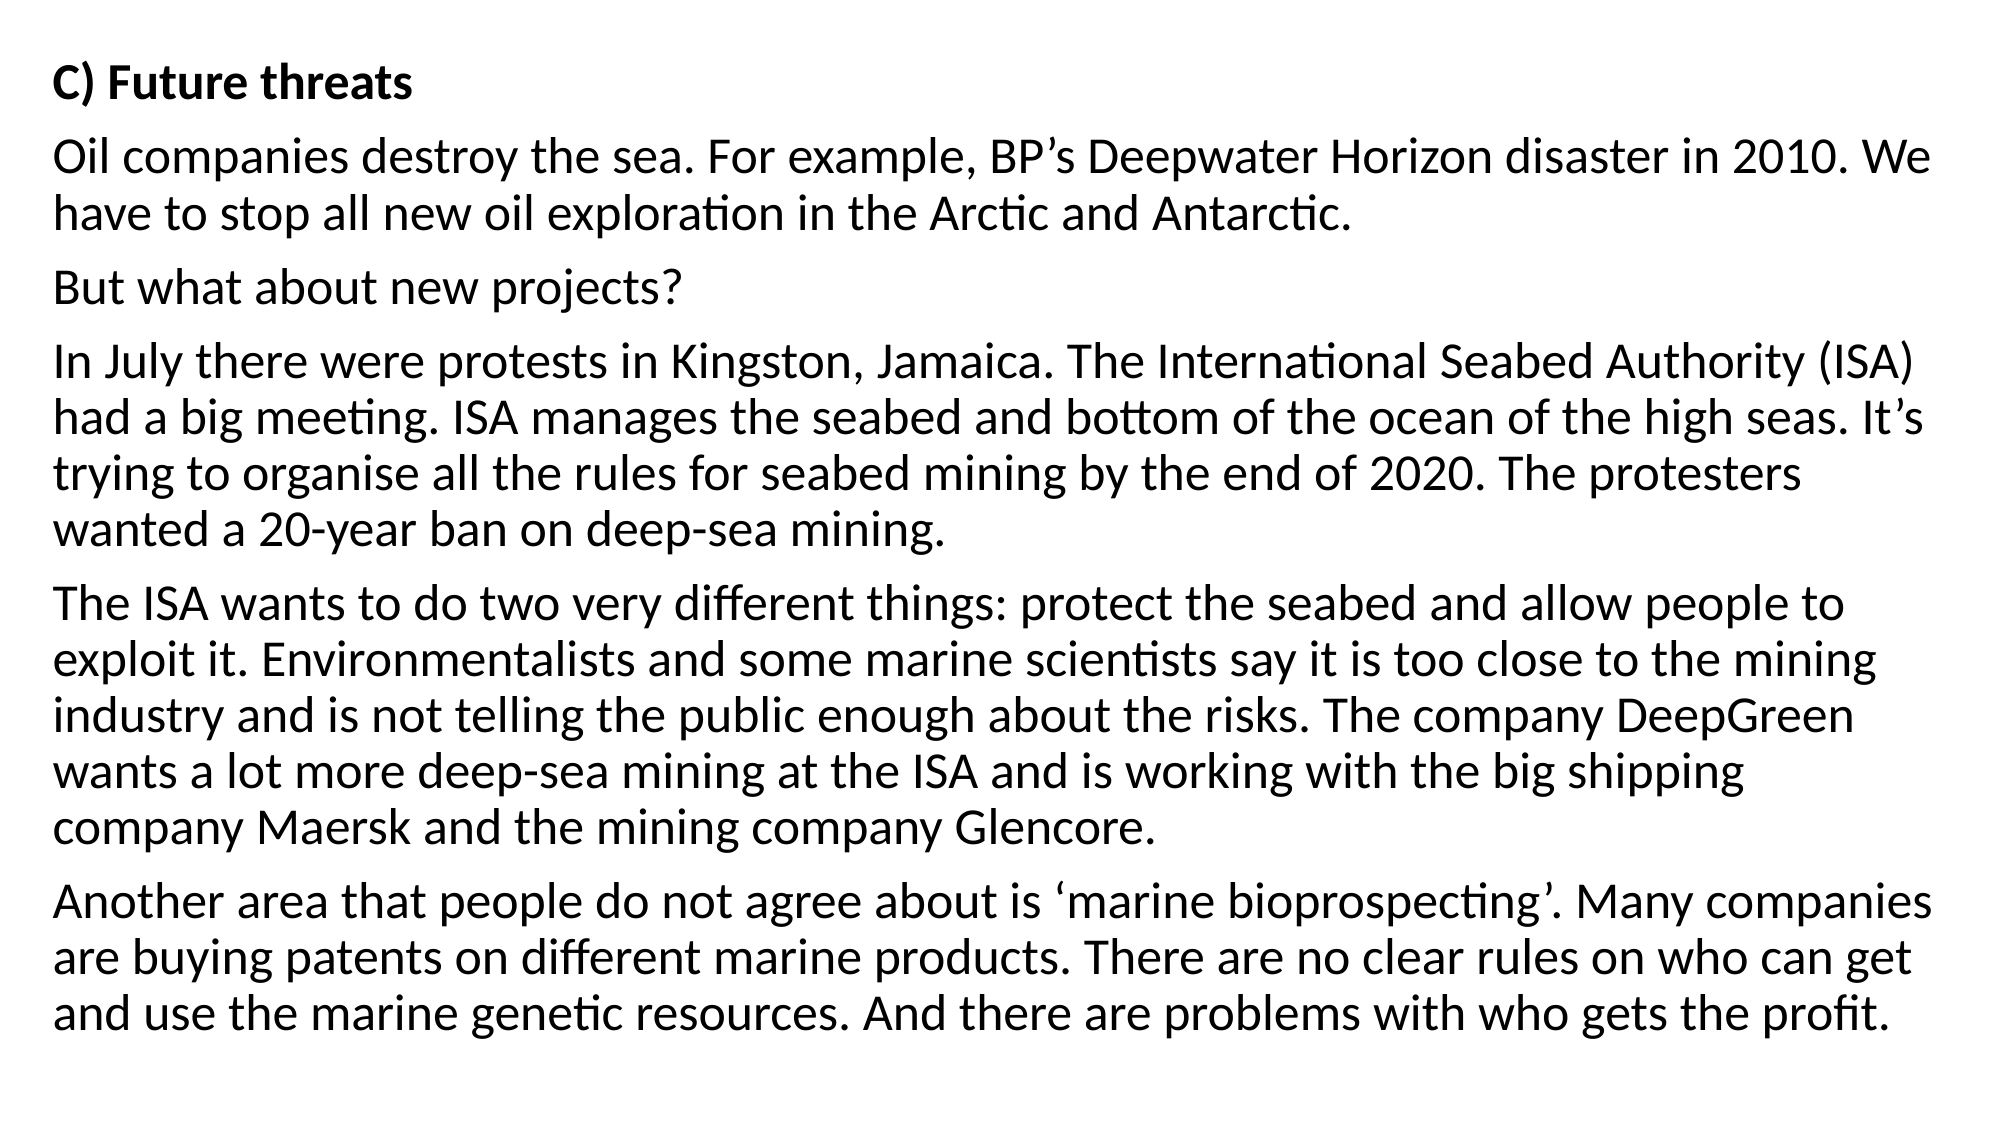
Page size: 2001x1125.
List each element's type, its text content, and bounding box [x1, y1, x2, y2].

list C) Future threats Oil companies destroy the sea. For example, BP’s Deepwater Horizon disaster in 2010. We have to stop all new oil exploration in the Arctic and Antarctic. But what about new projects? In July there were protests in Kingston, Jamaica. The International Seabed Authority (ISA) had a big meeting. ISA manages the seabed and bottom of the ocean of the high seas. It’s trying to organise all the rules for seabed mining by the end of 2020. The protesters wanted a 20-year ban on deep-sea mining. The ISA wants to do two very different things: protect the seabed and allow people to exploit it. Environmentalists and some marine scientists say it is too close to the mining industry and is not telling the public enough about the risks. The company DeepGreen wants a lot more deep-sea mining at the ISA and is working with the big shipping company Maersk and the mining company Glencore. Another area that people do not agree about is ‘marine bioprospecting’. Many companies are buying patents on different marine products. There are no clear rules on who can get and use the marine genetic resources. And there are problems with who gets the profit. [37, 47, 1965, 1083]
